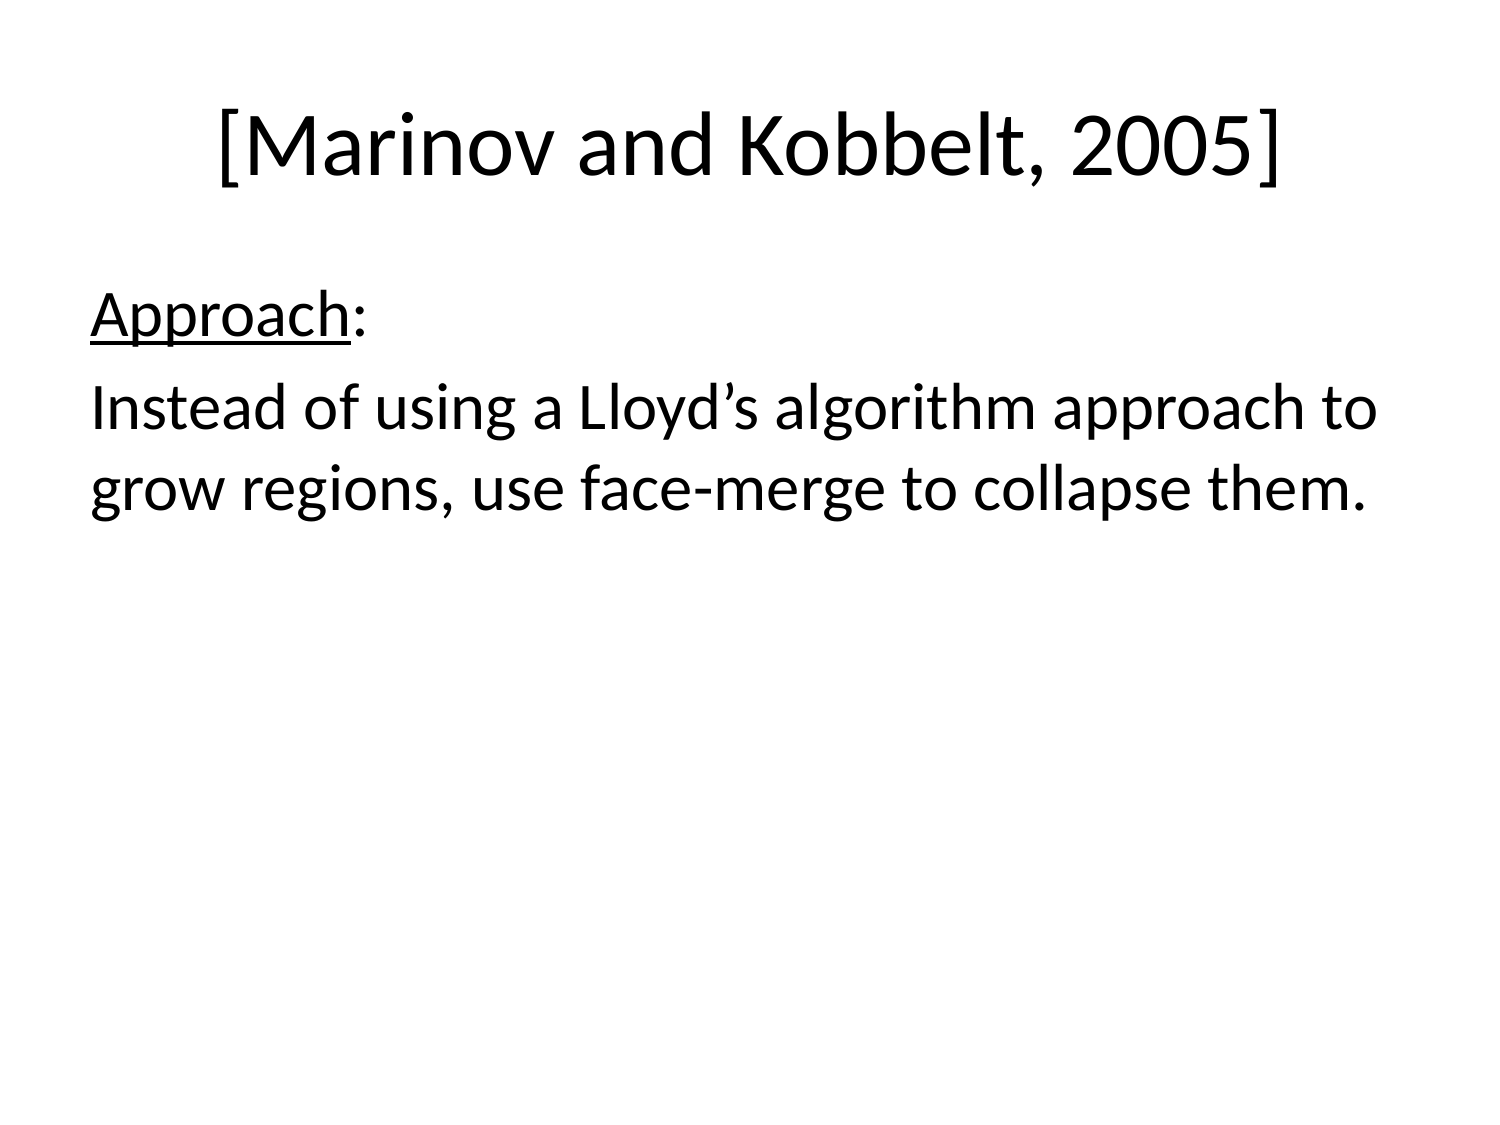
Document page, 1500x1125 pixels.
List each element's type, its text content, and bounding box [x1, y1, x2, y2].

list Approach: Instead of using a Lloyd’s algorithm approach to grow regions, use face-merge to collapse them. [75, 262, 1425, 1005]
title [Marinov and Kobbelt, 2005] [75, 45, 1425, 233]
